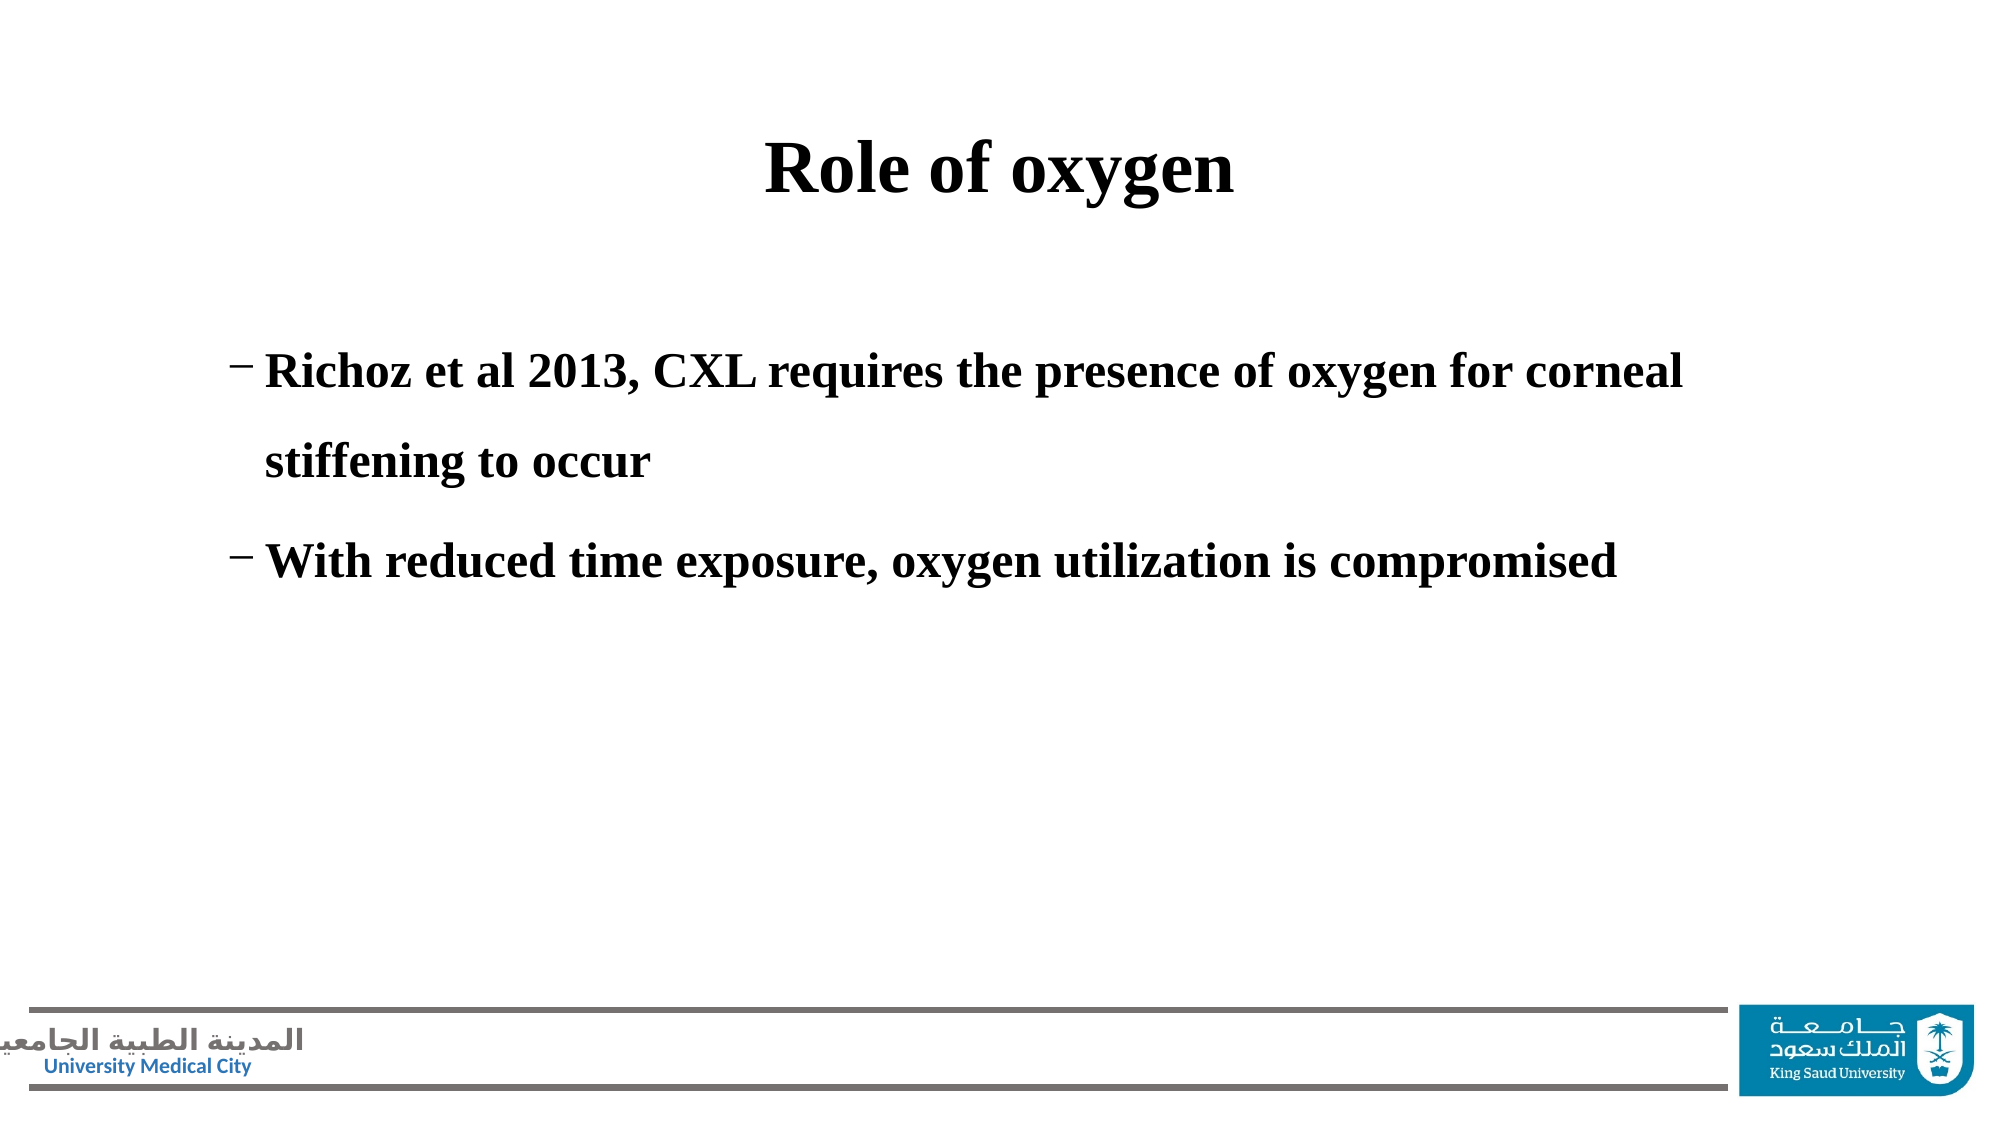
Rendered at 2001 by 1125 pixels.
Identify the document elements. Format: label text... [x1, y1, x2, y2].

list Richoz et al 2013, CXL requires the presence of oxygen for corneal stiffening to occur With reduced time exposure, oxygen utilization is compromised [137, 299, 1863, 1014]
text_box المدينة الطبية الجامعية [0, 1014, 331, 1044]
text_box University Medical City [0, 1044, 331, 1086]
title Role of oxygen [137, 59, 1863, 278]
picture [1737, 1002, 1976, 1099]
